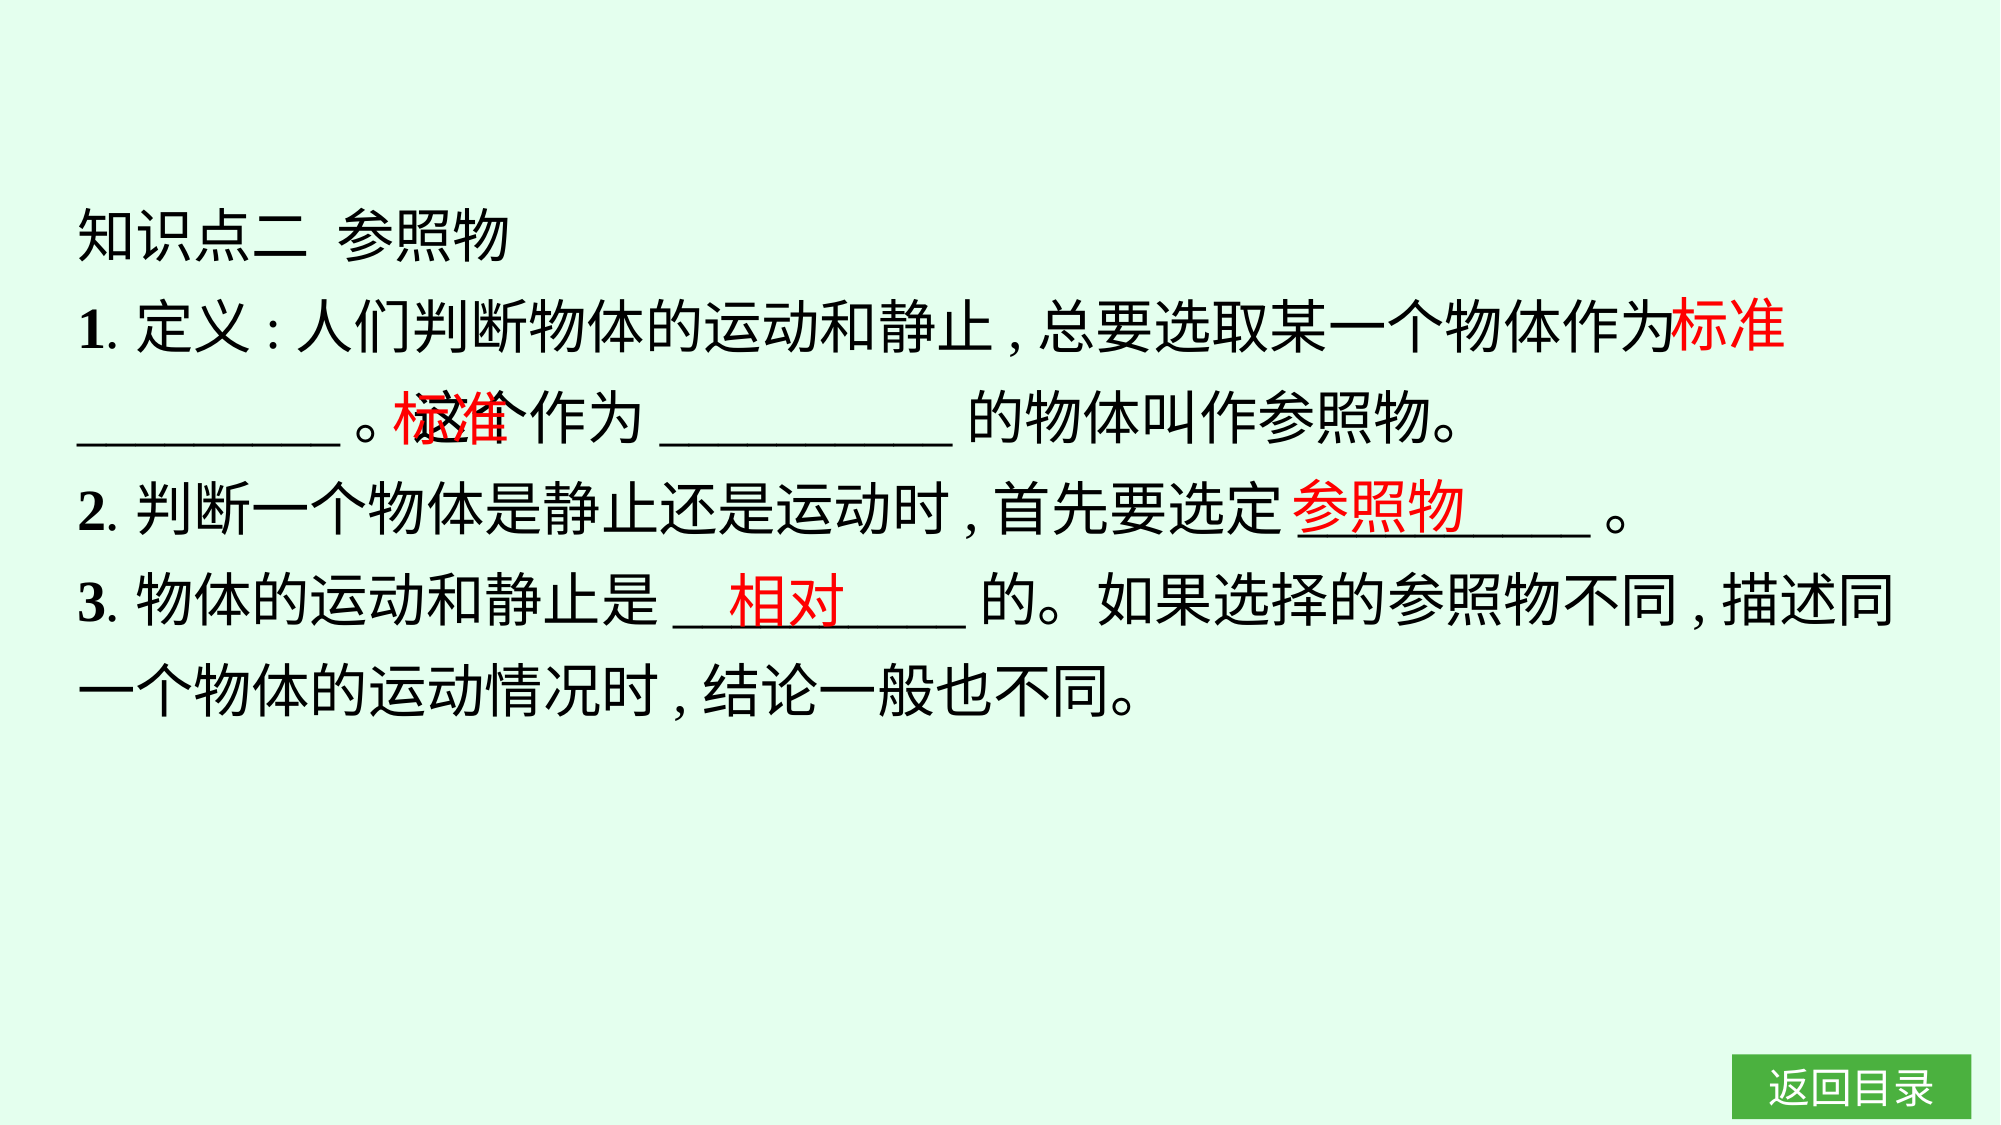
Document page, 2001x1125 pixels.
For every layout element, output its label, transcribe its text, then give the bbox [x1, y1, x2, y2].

text_box 参照物 [1276, 442, 1495, 548]
text_box 标准 [378, 353, 538, 459]
text_box 相对 [714, 535, 874, 642]
text_box 知识点二 参照物 1.定义:人们判断物体的运动和静止,总要选取某一个物体作为_________。这个作为__________的物体叫作参照物。 2.判断一个物体是静止还是运动时,首先要选定__________。 3.物体的运动和静止是__________的。如果选择的参照物不同,描述同一个物体的运动情况时,结论一般也不同。 [62, 170, 1938, 732]
text_box 标准 [1655, 260, 1815, 366]
